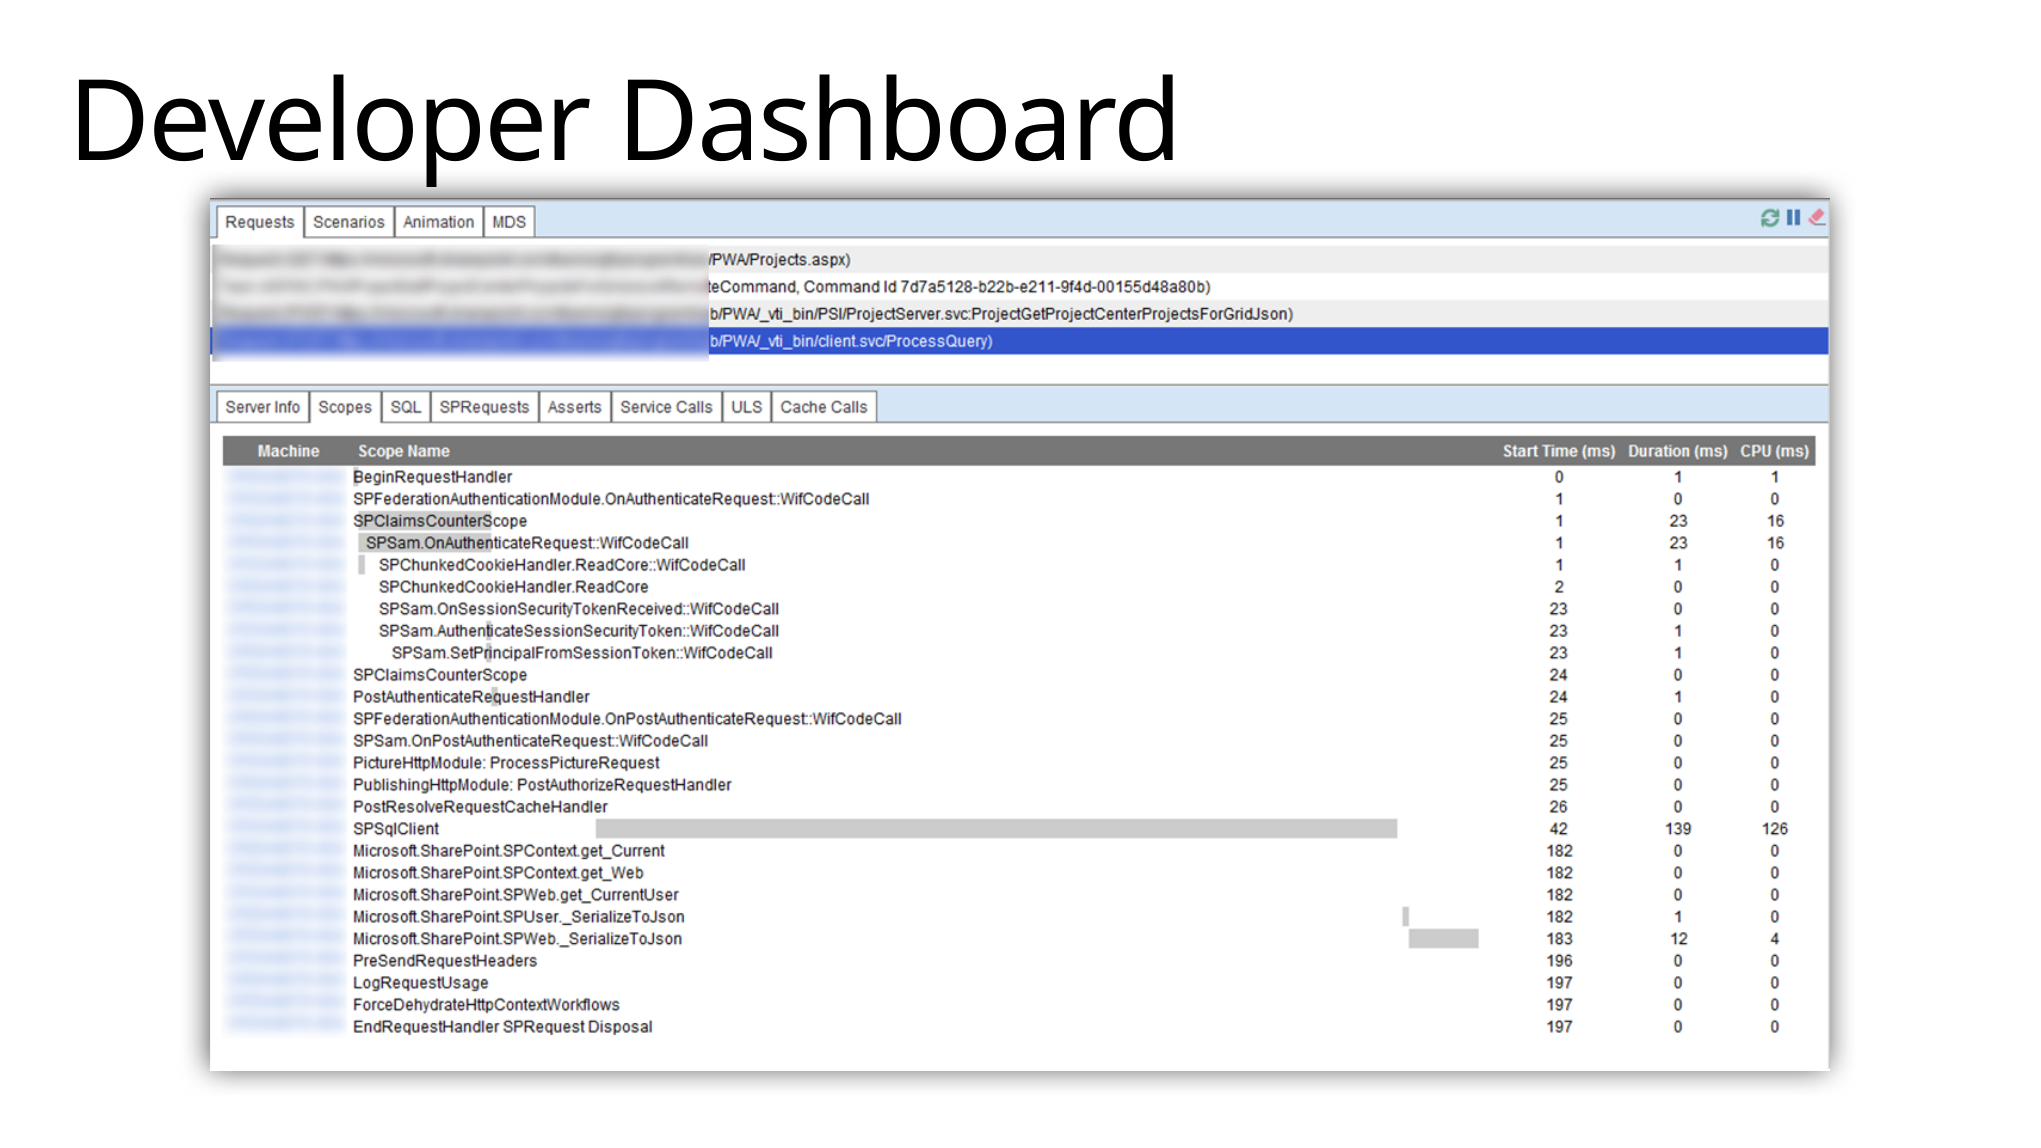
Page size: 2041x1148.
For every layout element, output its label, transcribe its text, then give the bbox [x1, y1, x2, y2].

picture [209, 198, 1831, 1071]
title Developer Dashboard [45, 48, 1996, 200]
